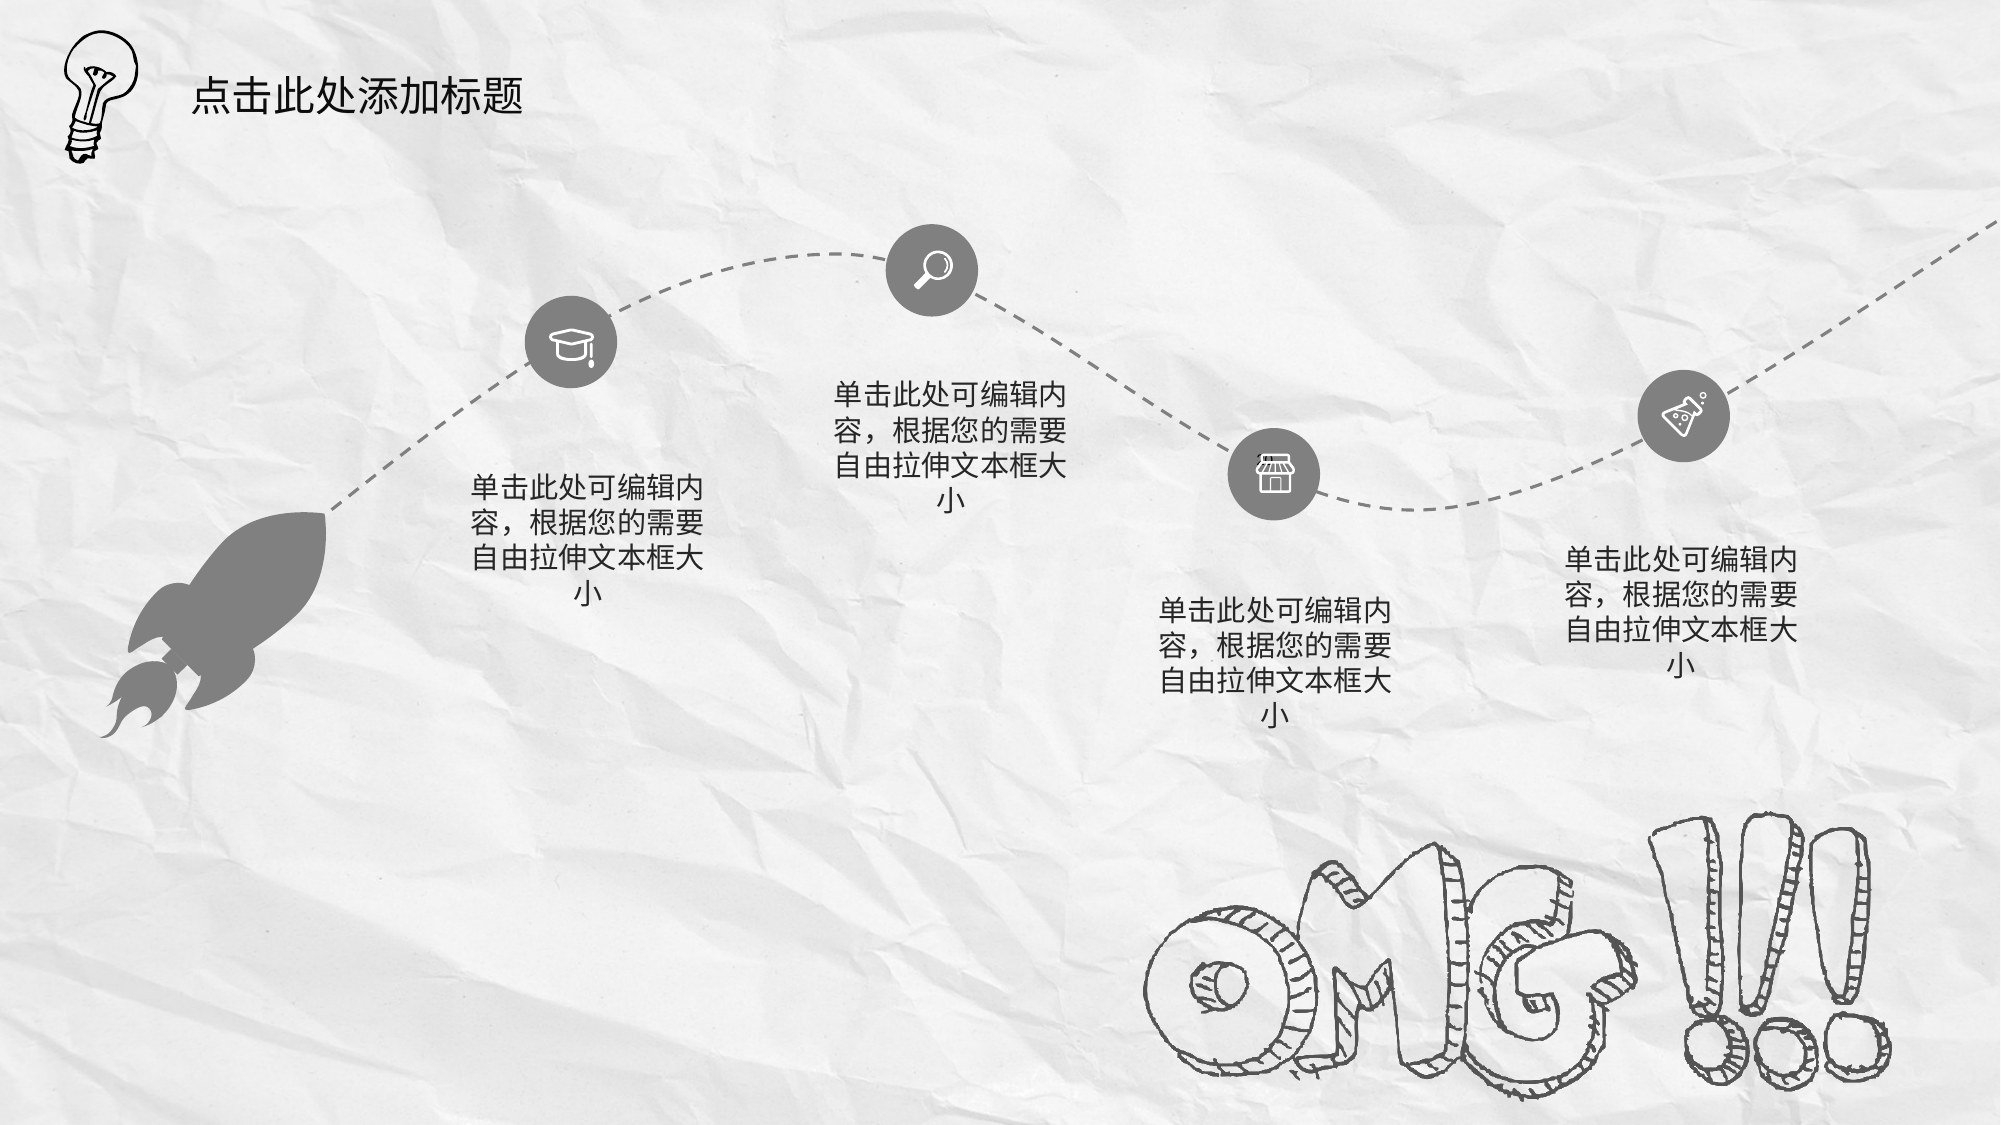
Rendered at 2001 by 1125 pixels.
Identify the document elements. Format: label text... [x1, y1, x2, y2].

text_box 单击此处可编辑内容，根据您的需要自由拉伸文本框大小 [442, 462, 734, 675]
text_box [914, 250, 953, 290]
text_box [1637, 369, 1730, 463]
text_box [331, 199, 2000, 511]
text_box [1255, 453, 1295, 493]
picture [0, 0, 2001, 1125]
text_box 20 [1227, 428, 1321, 521]
text_box 单击此处可编辑内容，根据您的需要自由拉伸文本框大小 [805, 369, 1097, 582]
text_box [548, 328, 595, 368]
text_box 单击此处可编辑内容，根据您的需要自由拉伸文本框大小 [1535, 533, 1827, 747]
text_box [885, 224, 979, 317]
text_box 单击此处可编辑内容，根据您的需要自由拉伸文本框大小 [1130, 584, 1421, 798]
text_box 点击此处添加标题 [175, 62, 540, 128]
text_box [149, 467, 276, 785]
text_box [524, 295, 618, 389]
text_box [64, 30, 139, 164]
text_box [1661, 391, 1707, 437]
